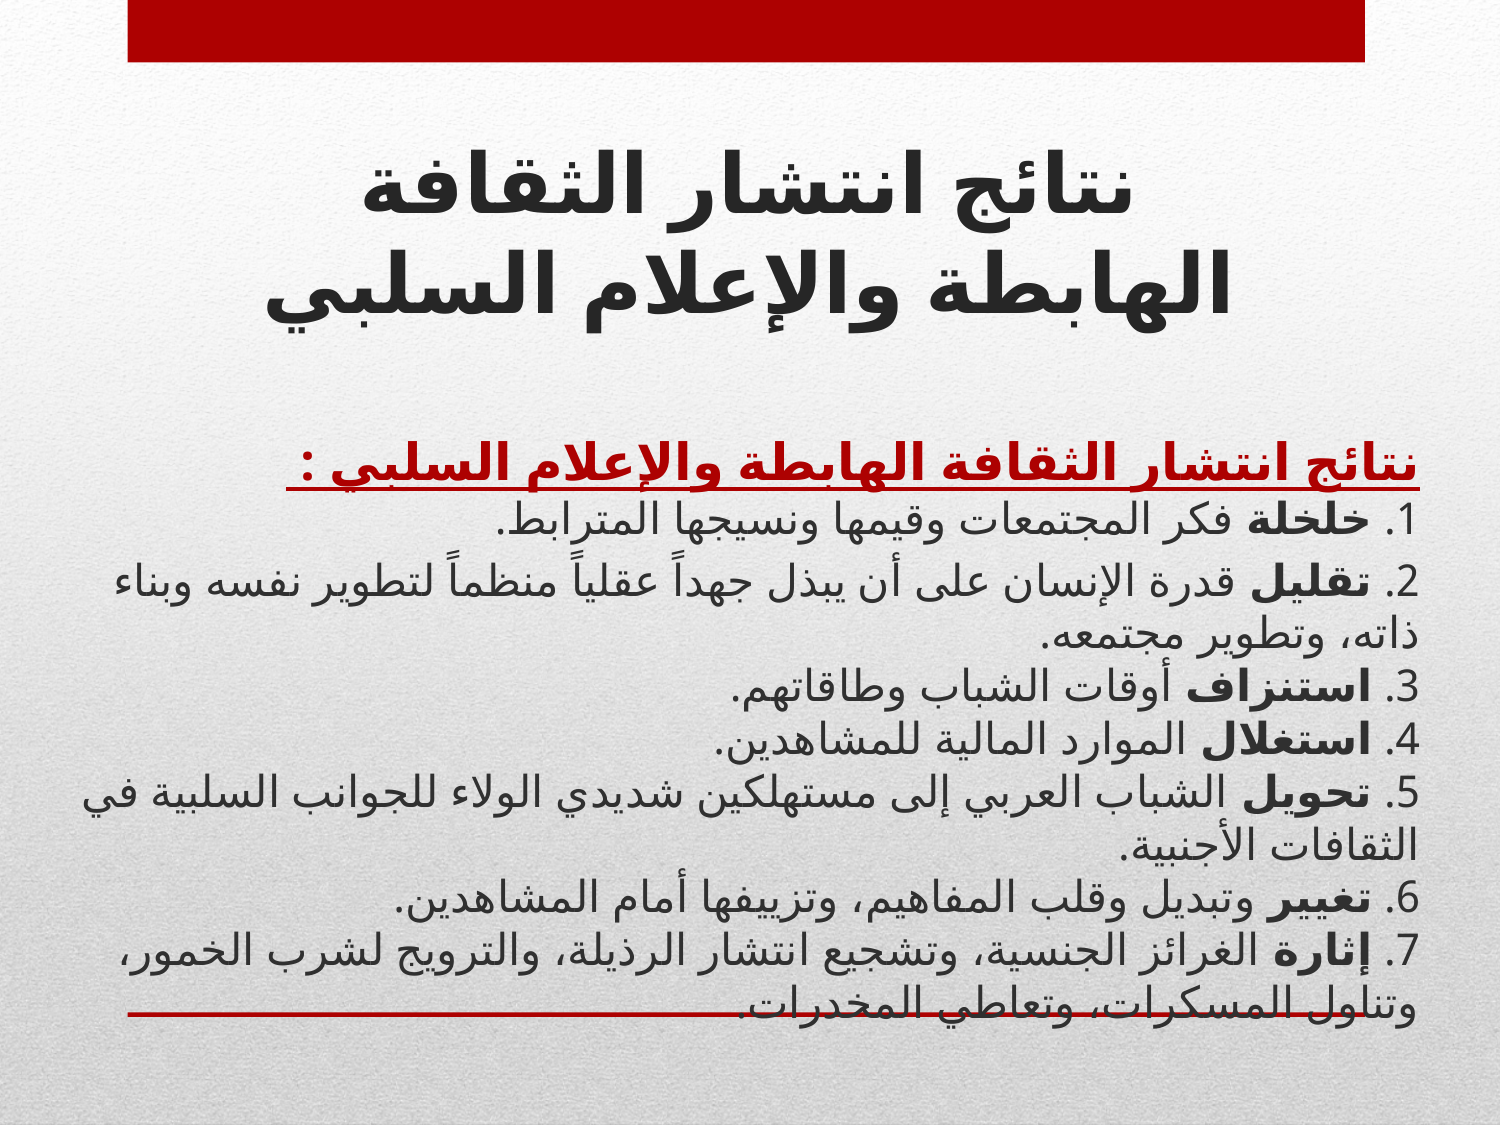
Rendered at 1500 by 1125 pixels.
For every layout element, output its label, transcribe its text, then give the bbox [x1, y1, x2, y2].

title نتائج انتشار الثقافة الهابطة والإعلام السلبي [192, 75, 1306, 339]
list نتائج انتشار الثقافة الهابطة والإعلام السلبي : 1. خلخلة فكر المجتمعات وقيمها ونسيجها المترابط. 2. تقليل قدرة الإنسان على أن يبذل جهداً عقلياً منظماً لتطوير نفسه وبناء ذاته، وتطوير مجتمعه. 3. استنزاف أوقات الشباب وطاقاتهم. 4. استغلال الموارد المالية للمشاهدين. 5. تحويل الشباب العربي إلى مستهلكين شديدي الولاء للجوانب السلبية في الثقافات الأجنبية. 6. تغيير وتبديل وقلب المفاهيم، وتزييفها أمام المشاهدين. 7. إثارة الغرائز الجنسية، وتشجيع انتشار الرذيلة، والترويج لشرب الخمور، وتناول المسكرات، وتعاطي المخدرات. [53, 349, 1436, 1035]
